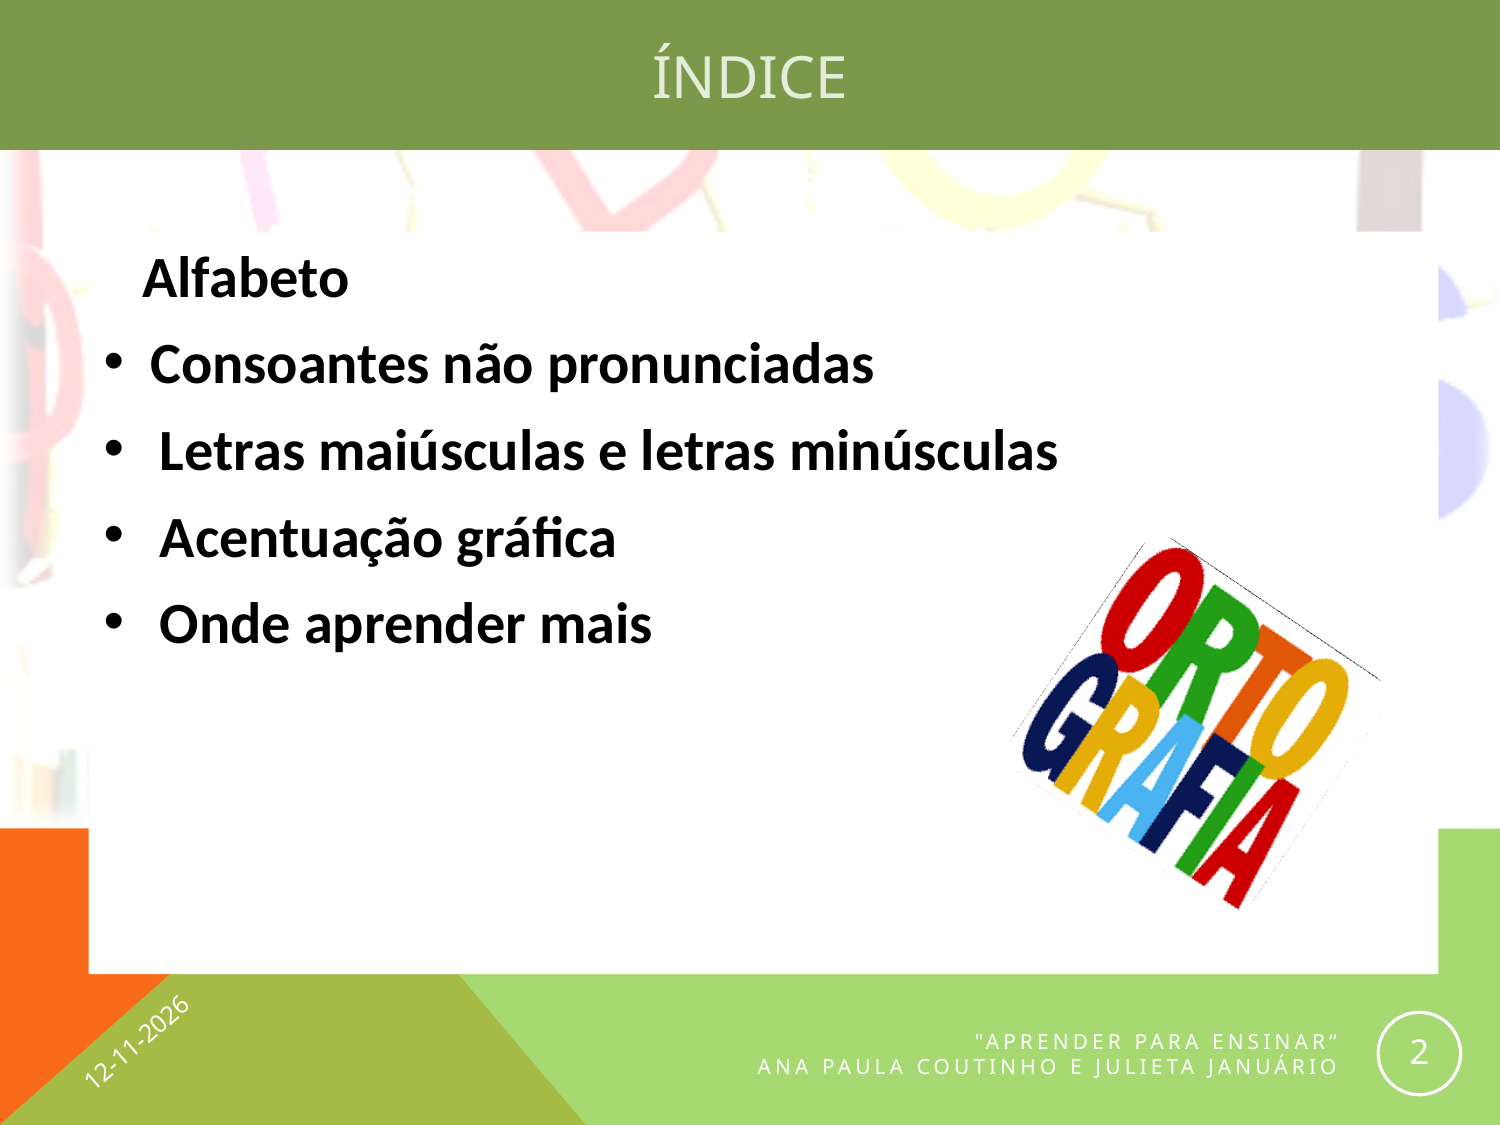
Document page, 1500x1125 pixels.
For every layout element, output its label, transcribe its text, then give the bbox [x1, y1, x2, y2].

title Índice [0, 0, 1500, 150]
list Alfabeto Consoantes não pronunciadas Letras maiúsculas e letras minúsculas Acentuação gráfica Onde aprender mais [88, 231, 1439, 975]
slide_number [65, 849, 357, 1109]
picture [1007, 536, 1387, 913]
slide_number 2 [1376, 1010, 1463, 1097]
footer "Aprender para ensinar“ Ana Paula Coutinho e Julieta Januário [577, 1031, 1352, 1076]
